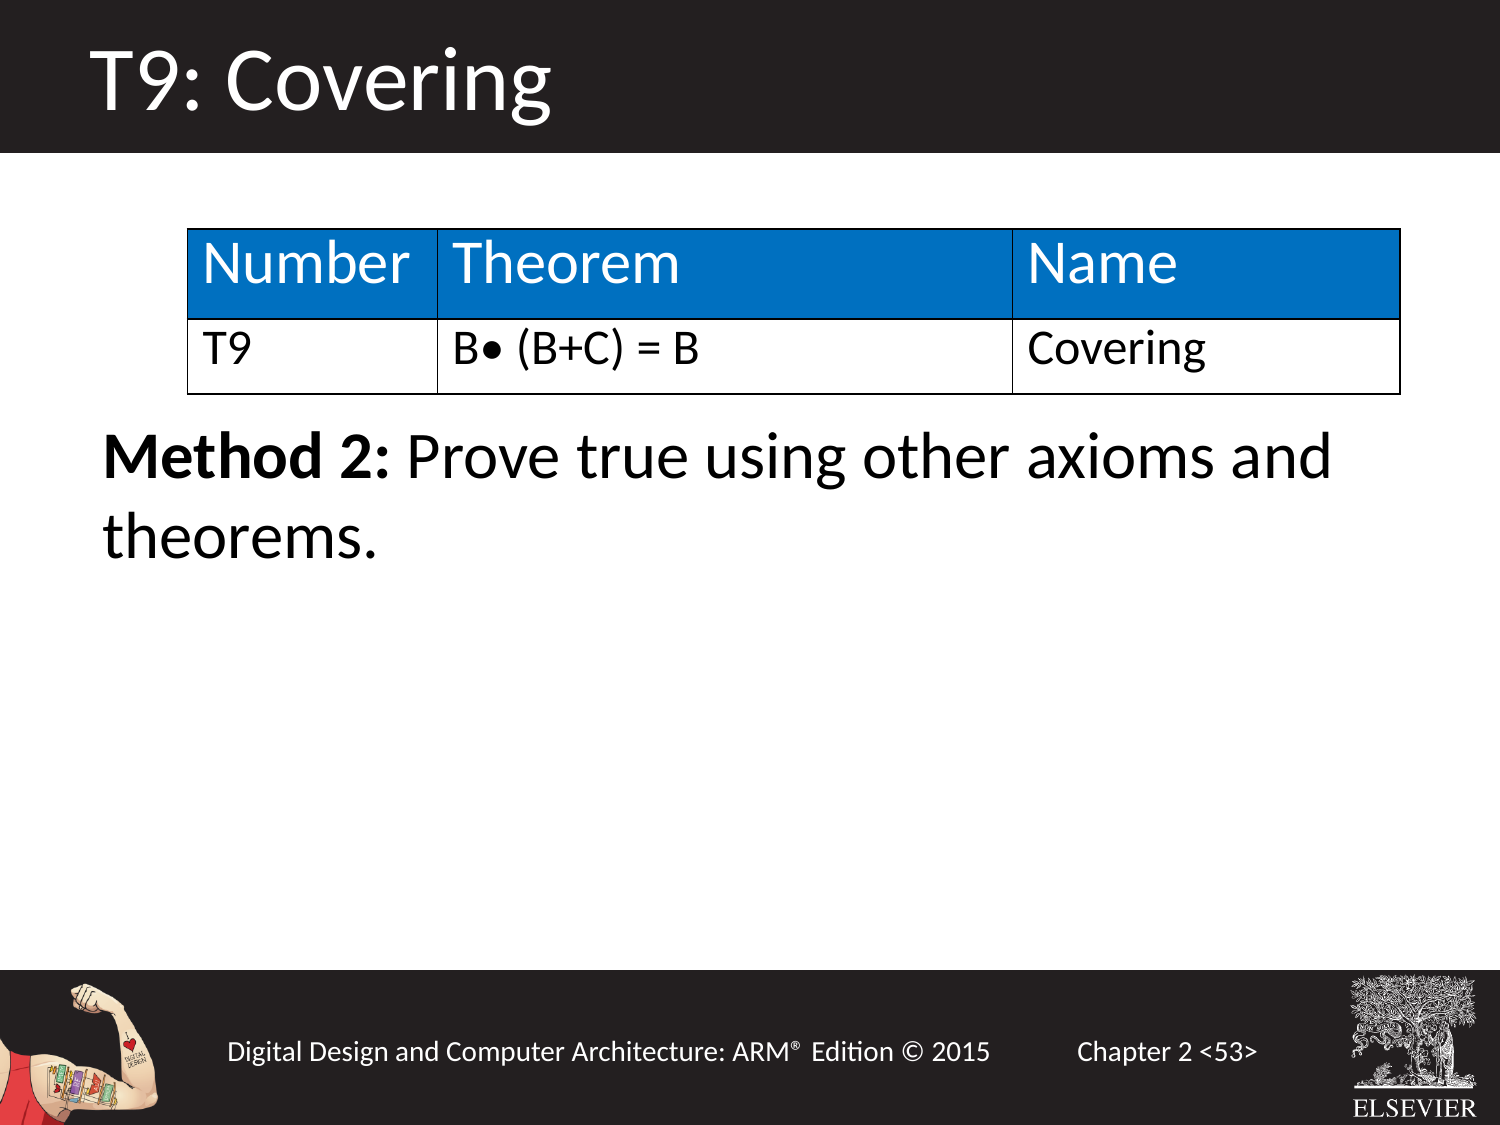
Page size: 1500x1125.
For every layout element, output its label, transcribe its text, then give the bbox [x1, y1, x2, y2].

text_box Method 2: Prove true using other axioms and theorems. [87, 404, 1484, 938]
table_cell B• (B+C) = B [438, 320, 1012, 393]
table_header Theorem [438, 230, 1012, 318]
table_header Name [1013, 230, 1399, 318]
table_header Number [188, 230, 437, 318]
table_cell Covering [1013, 320, 1399, 393]
picture [0, 979, 163, 1125]
picture [1350, 974, 1477, 1117]
table_cell T9 [188, 320, 437, 393]
text_box T9: Covering [75, 11, 1375, 136]
